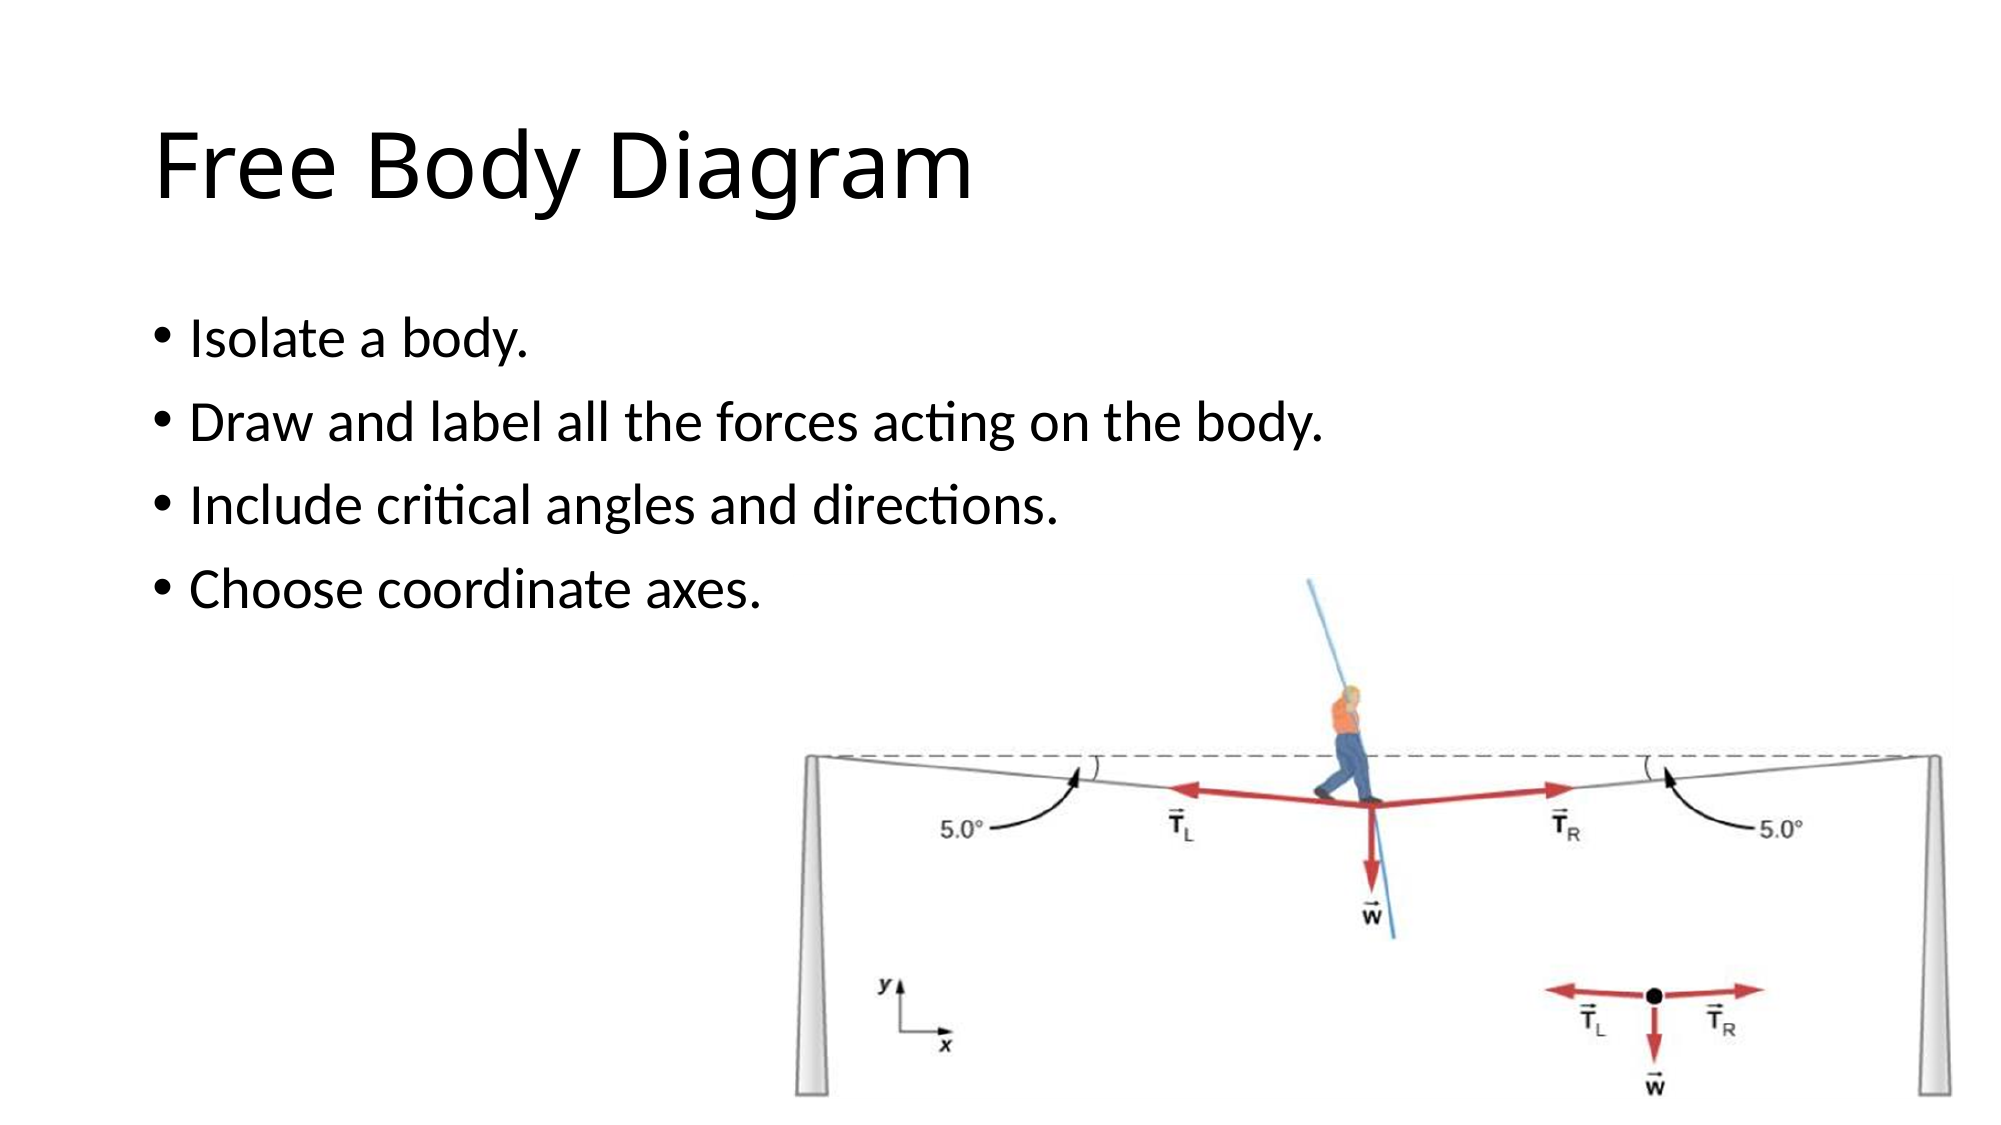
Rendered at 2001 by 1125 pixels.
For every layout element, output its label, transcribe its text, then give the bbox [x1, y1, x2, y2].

title Free Body Diagram [137, 59, 1863, 278]
picture [768, 574, 1977, 1099]
list Isolate a body. Draw and label all the forces acting on the body. Include critical angles and directions. Choose coordinate axes. [137, 299, 1863, 1014]
